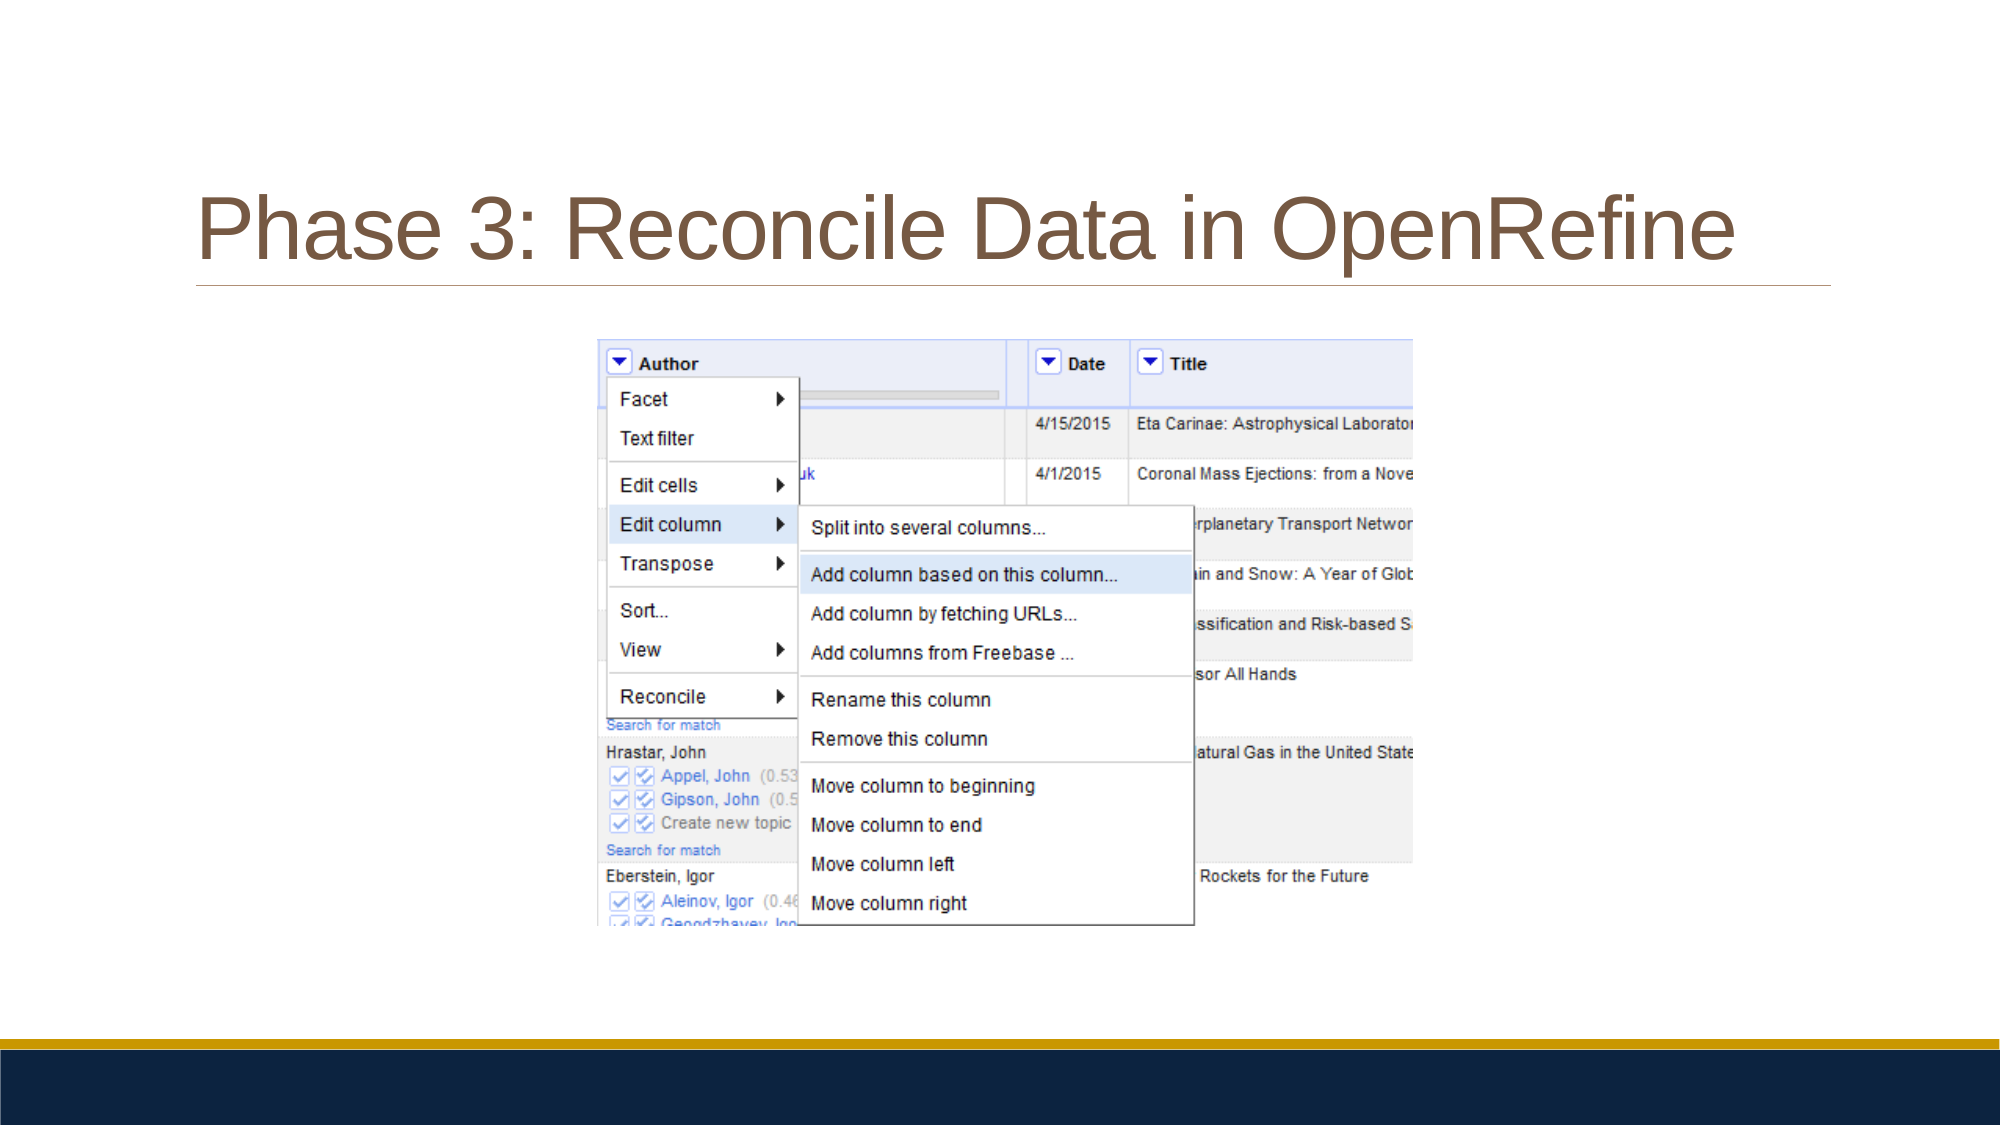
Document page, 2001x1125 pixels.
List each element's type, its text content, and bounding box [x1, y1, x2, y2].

title Phase 3: Reconcile Data in OpenRefine [180, 47, 1830, 285]
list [597, 339, 1413, 927]
